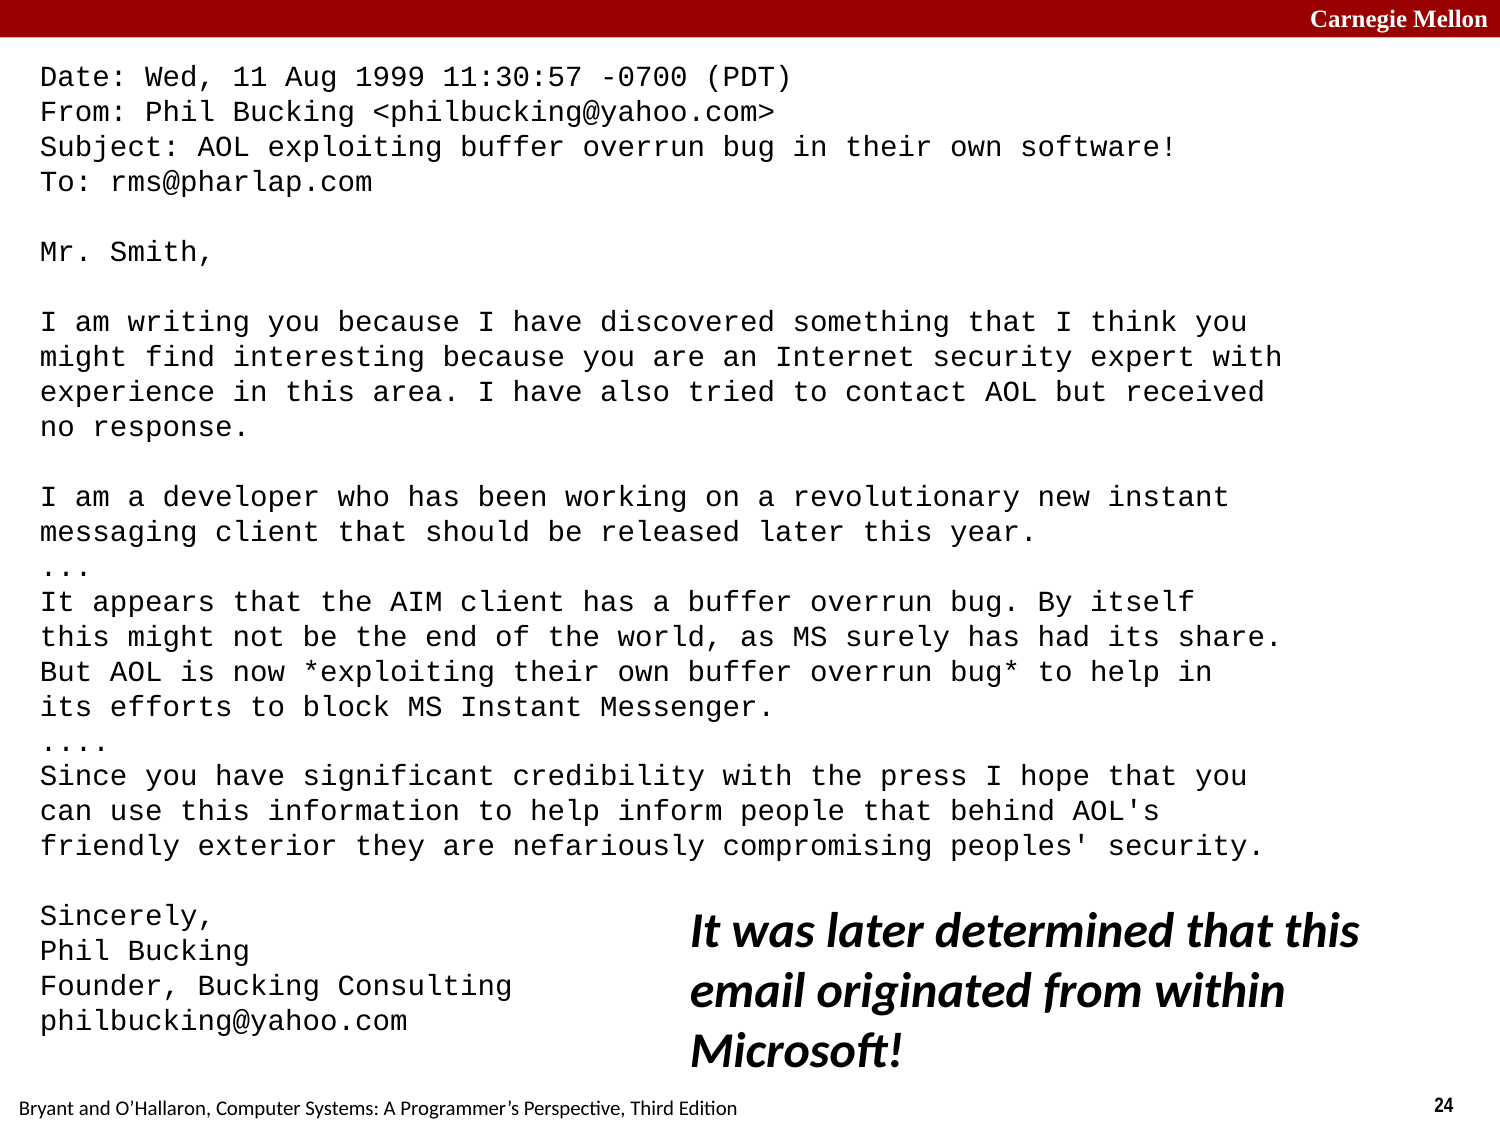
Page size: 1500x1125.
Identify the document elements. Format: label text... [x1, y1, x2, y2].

text_box It was later determined that this email originated from within Microsoft! [675, 890, 1400, 1086]
list Date: Wed, 11 Aug 1999 11:30:57 -0700 (PDT) From: Phil Bucking <philbucking@yahoo.com> Subject: AOL exploiting buffer overrun bug in their own software! To: rms@pharlap.com Mr. Smith, I am writing you because I have discovered something that I think you might find interesting because you are an Internet security expert with experience in this area. I have also tried to contact AOL but received no response. I am a developer who has been working on a revolutionary new instant messaging client that should be released later this year. ... It appears that the AIM client has a buffer overrun bug. By itself this might not be the end of the world, as MS surely has had its share. But AOL is now *exploiting their own buffer overrun bug* to help in its efforts to block MS Instant Messenger. .... Since you have significant credibility with the press I hope that you can use this information to help inform people that behind AOL's friendly exterior they are nefariously compromising peoples' security. Sincerely, Phil Bucking Founder, Bucking Consulting philbucking@yahoo.com [24, 49, 1500, 951]
